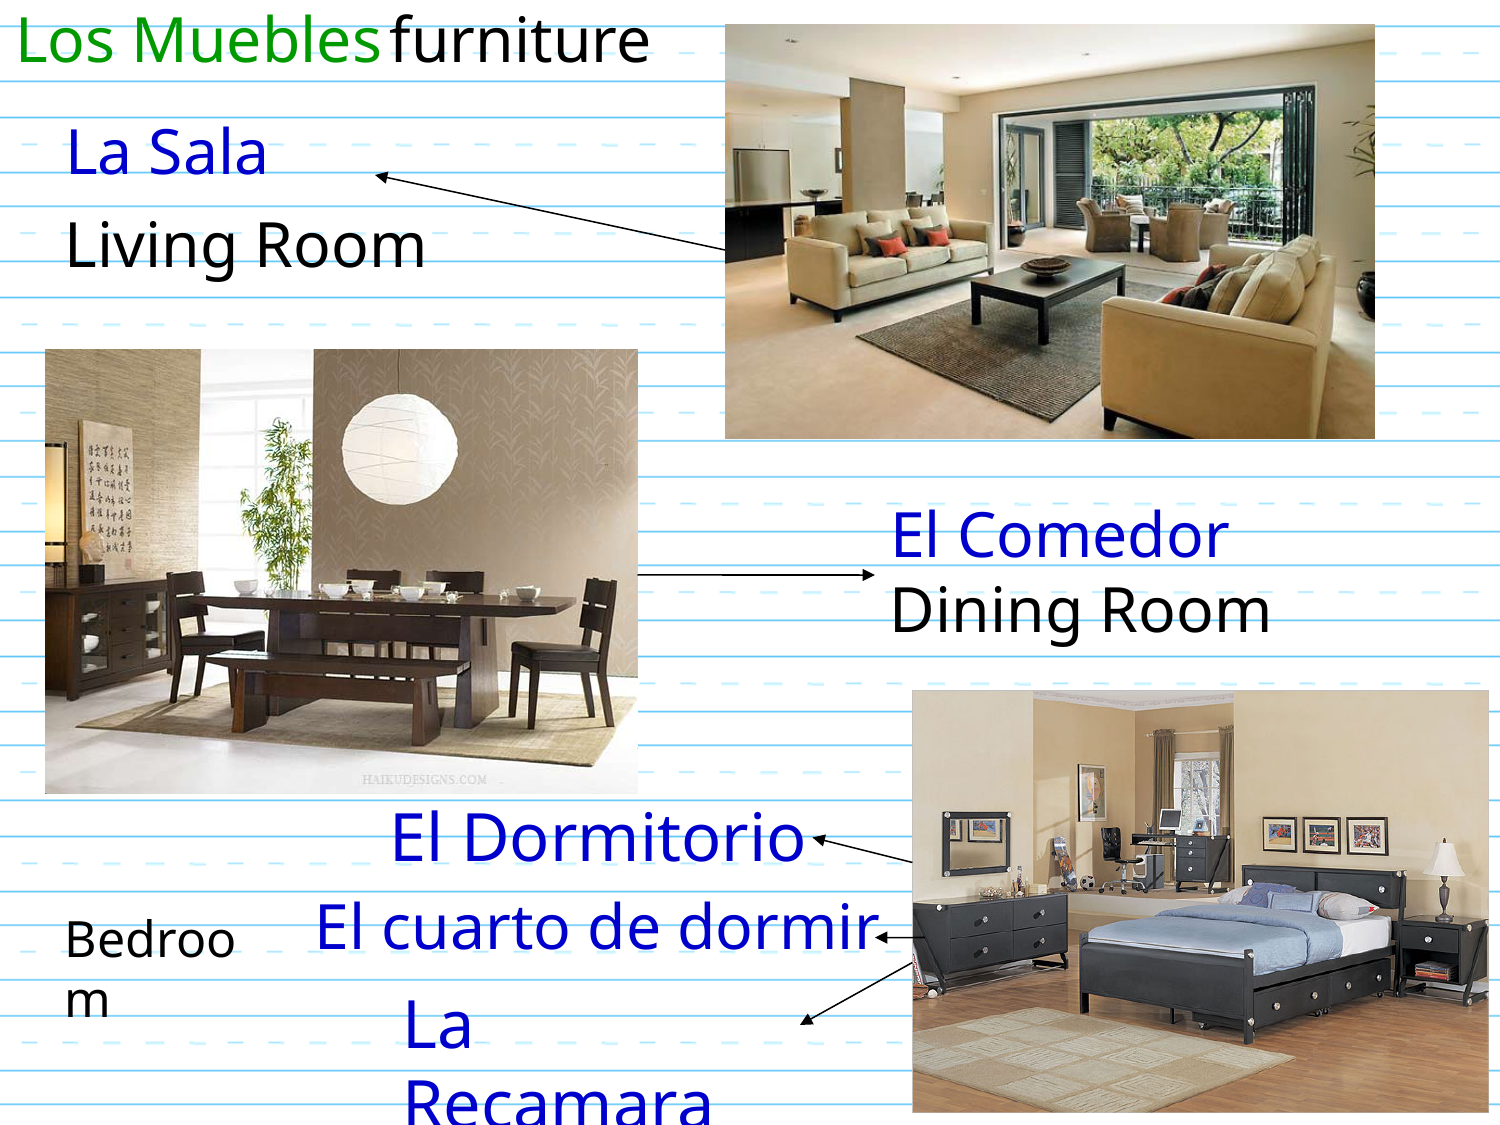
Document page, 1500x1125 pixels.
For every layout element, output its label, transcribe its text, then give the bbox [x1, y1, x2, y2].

text_box Bedroom [49, 899, 288, 1035]
text_box Living Room [49, 197, 500, 288]
list El Comedor [875, 487, 1388, 600]
picture [0, 0, 1500, 1125]
text_box [874, 931, 907, 944]
text_box [799, 970, 900, 1025]
text_box Los Muebles [0, 0, 375, 88]
text_box [375, 171, 479, 197]
text_box [642, 568, 875, 582]
title La Sala [50, 99, 425, 197]
text_box Dining Room [875, 562, 1363, 653]
text_box El cuarto de dormir [300, 879, 907, 970]
text_box El Dormitorio [374, 787, 825, 879]
text_box La Recamara [387, 974, 813, 1125]
text_box [812, 834, 907, 862]
text_box furniture [375, 0, 850, 88]
